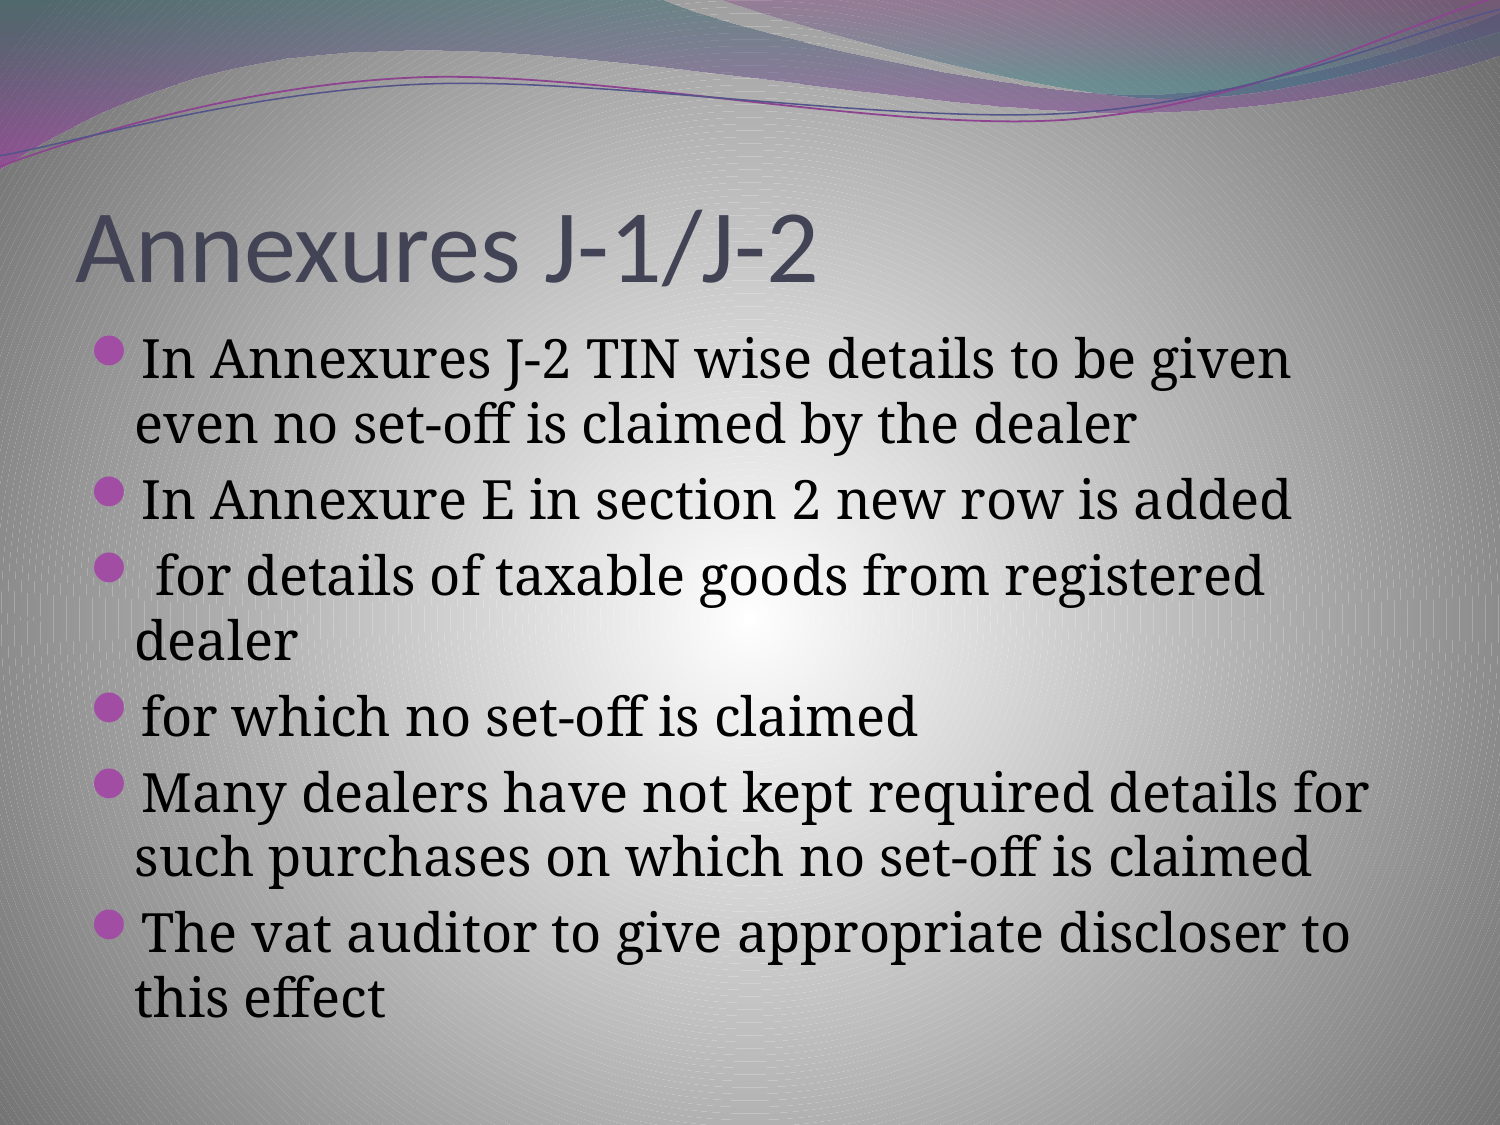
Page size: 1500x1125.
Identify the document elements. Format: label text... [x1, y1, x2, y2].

title Annexures J-1/J-2 [75, 115, 1425, 303]
list In Annexures J-2 TIN wise details to be given even no set-off is claimed by the dealer In Annexure E in section 2 new row is added for details of taxable goods from registered dealer for which no set-off is claimed Many dealers have not kept required details for such purchases on which no set-off is claimed The vat auditor to give appropriate discloser to this effect [75, 317, 1425, 1038]
